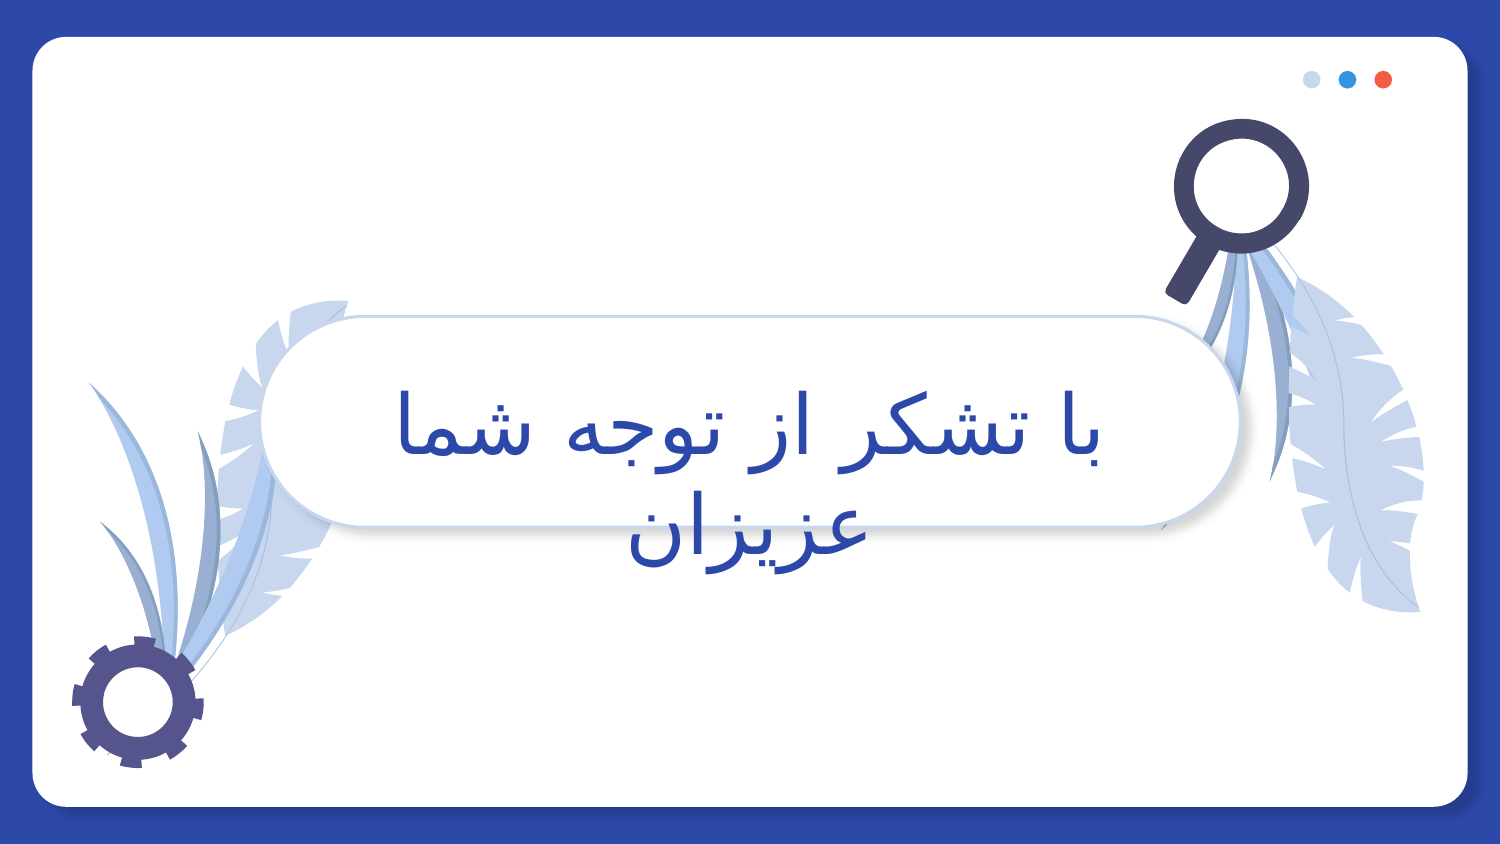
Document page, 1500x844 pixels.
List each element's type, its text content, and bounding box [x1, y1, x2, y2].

text_box [277, 316, 1223, 363]
text_box با تشکر از توجه شما عزیزان [246, 363, 1254, 579]
